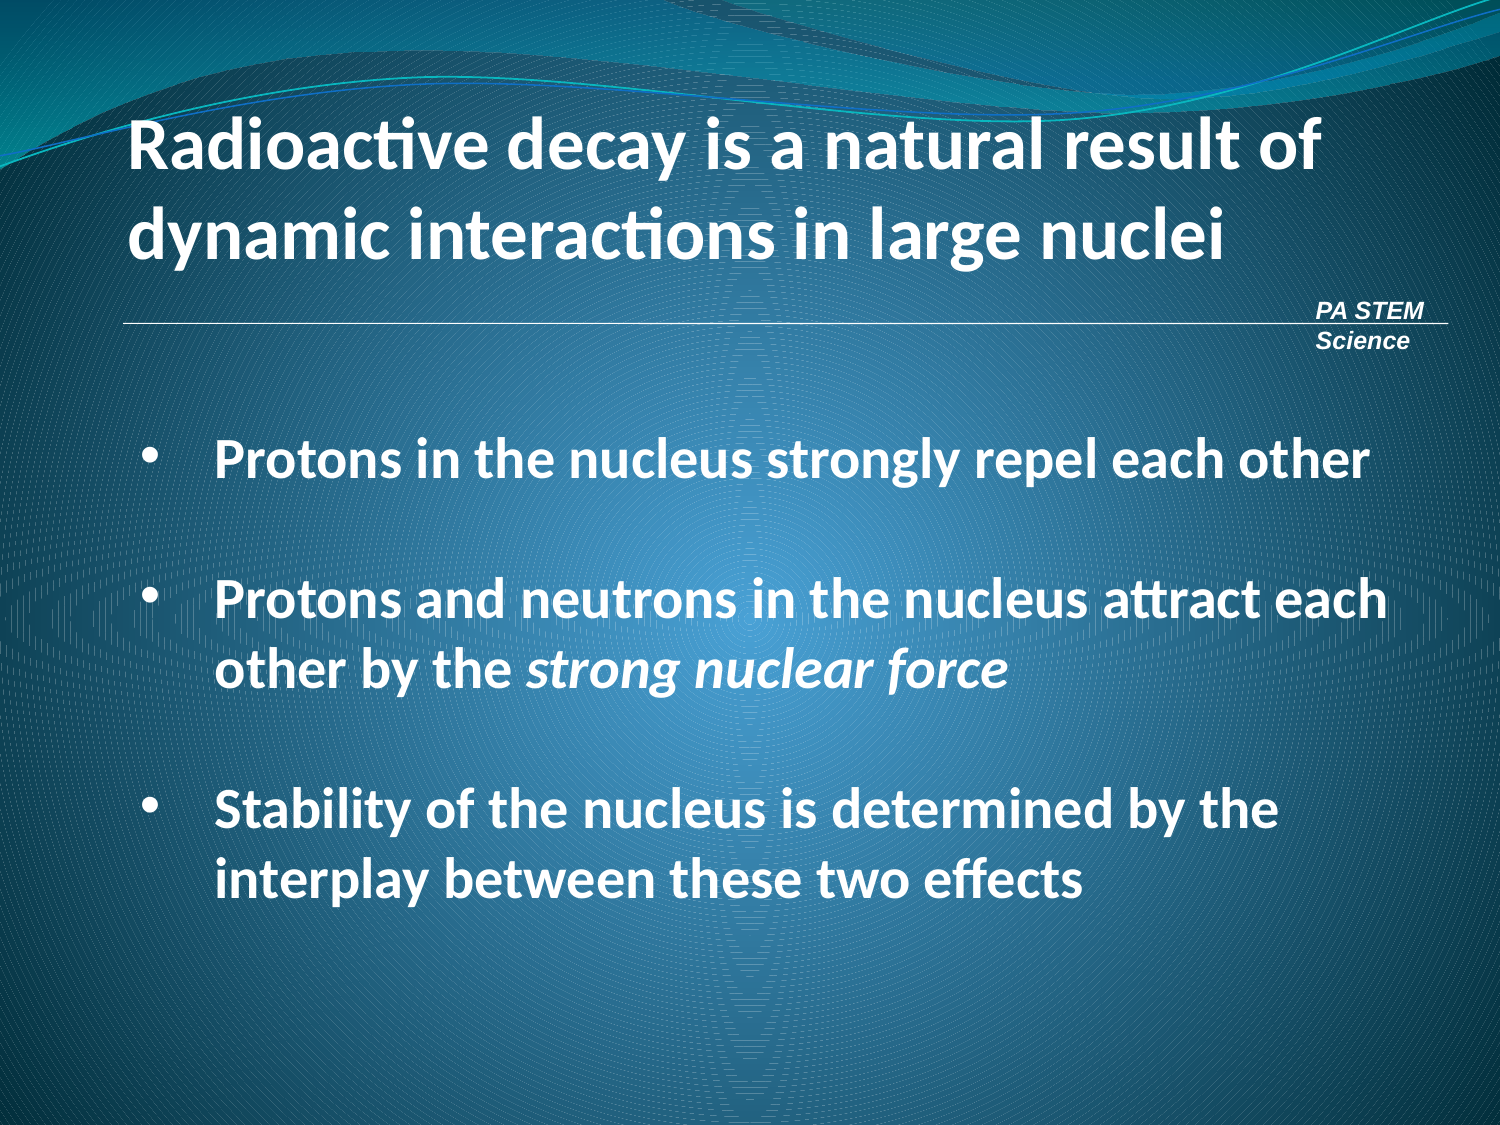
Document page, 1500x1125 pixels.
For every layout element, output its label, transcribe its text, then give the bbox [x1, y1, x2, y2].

text_box Radioactive decay is a natural result of dynamic interactions in large nuclei [112, 87, 1463, 283]
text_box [123, 287, 1449, 364]
text_box Protons in the nucleus strongly repel each other Protons and neutrons in the nucleus attract each other by the strong nuclear force Stability of the nucleus is determined by the interplay between these two effects [125, 412, 1425, 1032]
